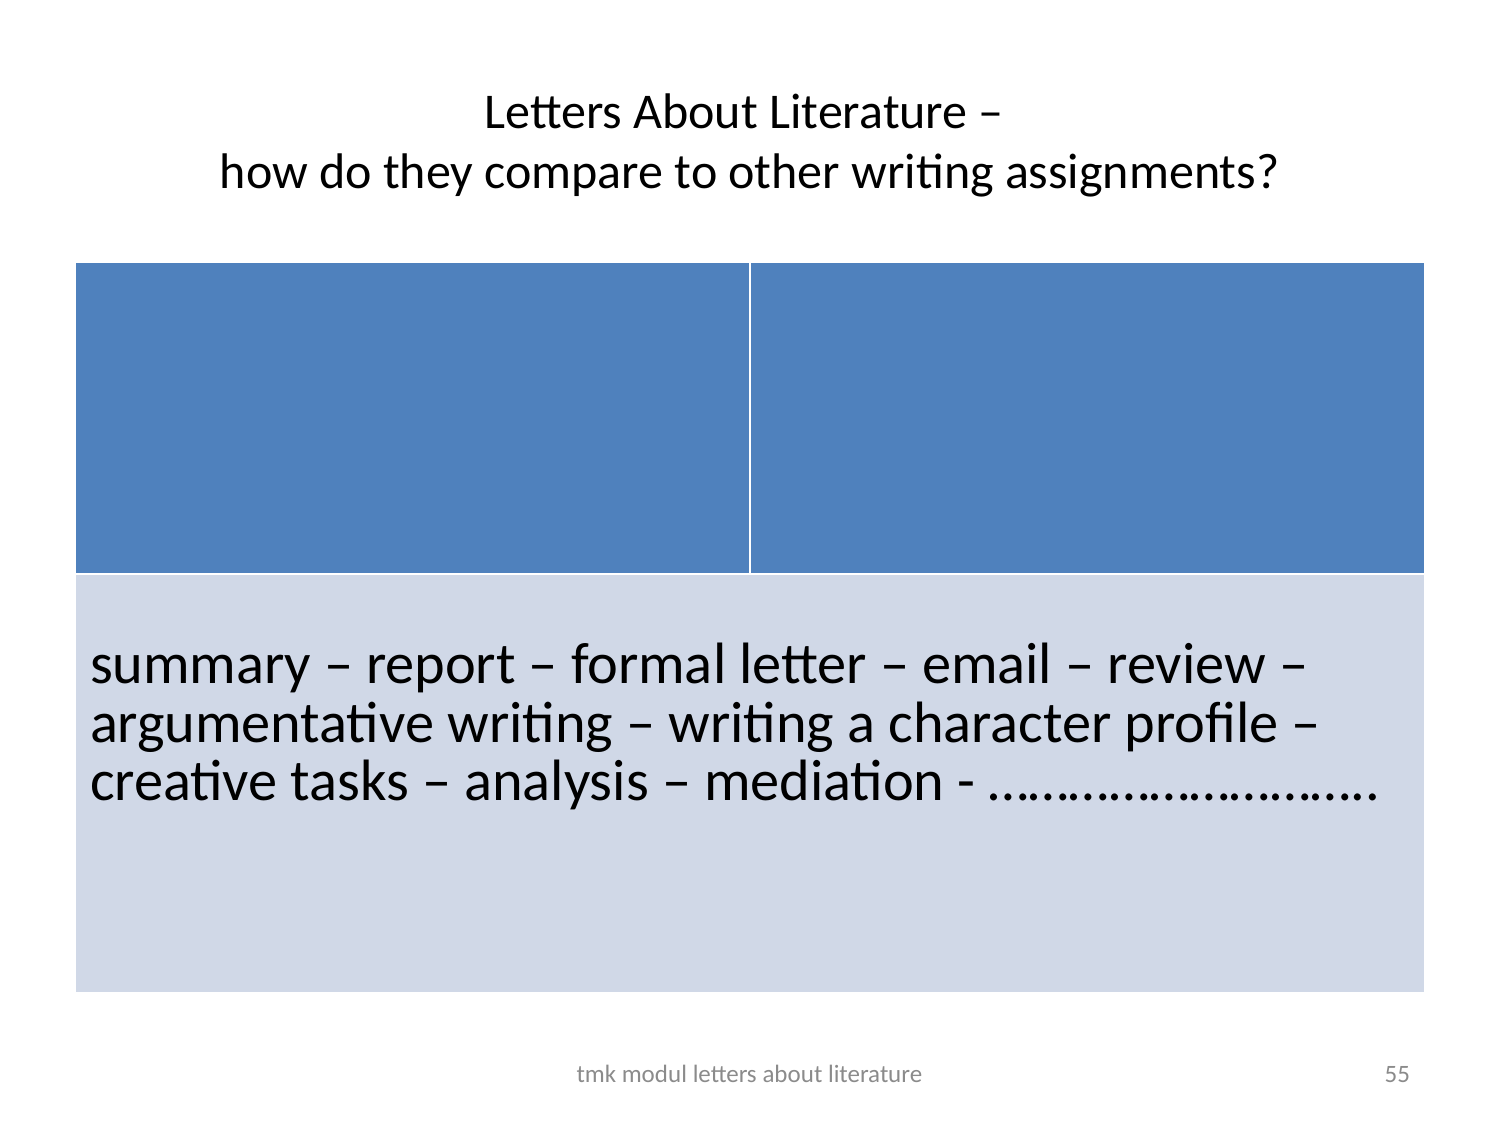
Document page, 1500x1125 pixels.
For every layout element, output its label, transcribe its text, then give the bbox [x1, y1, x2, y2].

title Letters About Literature – how do they compare to other writing assignments? [75, 45, 1425, 233]
table_header [76, 263, 749, 573]
table_header [751, 263, 1424, 573]
slide_number 55 [1074, 1042, 1425, 1103]
table_cell summary – report – formal letter – email – review – argumentative writing – writing a character profile – creative tasks – analysis – mediation - ……………………….. [76, 575, 1424, 992]
footer tmk modul letters about literature [512, 1042, 988, 1103]
